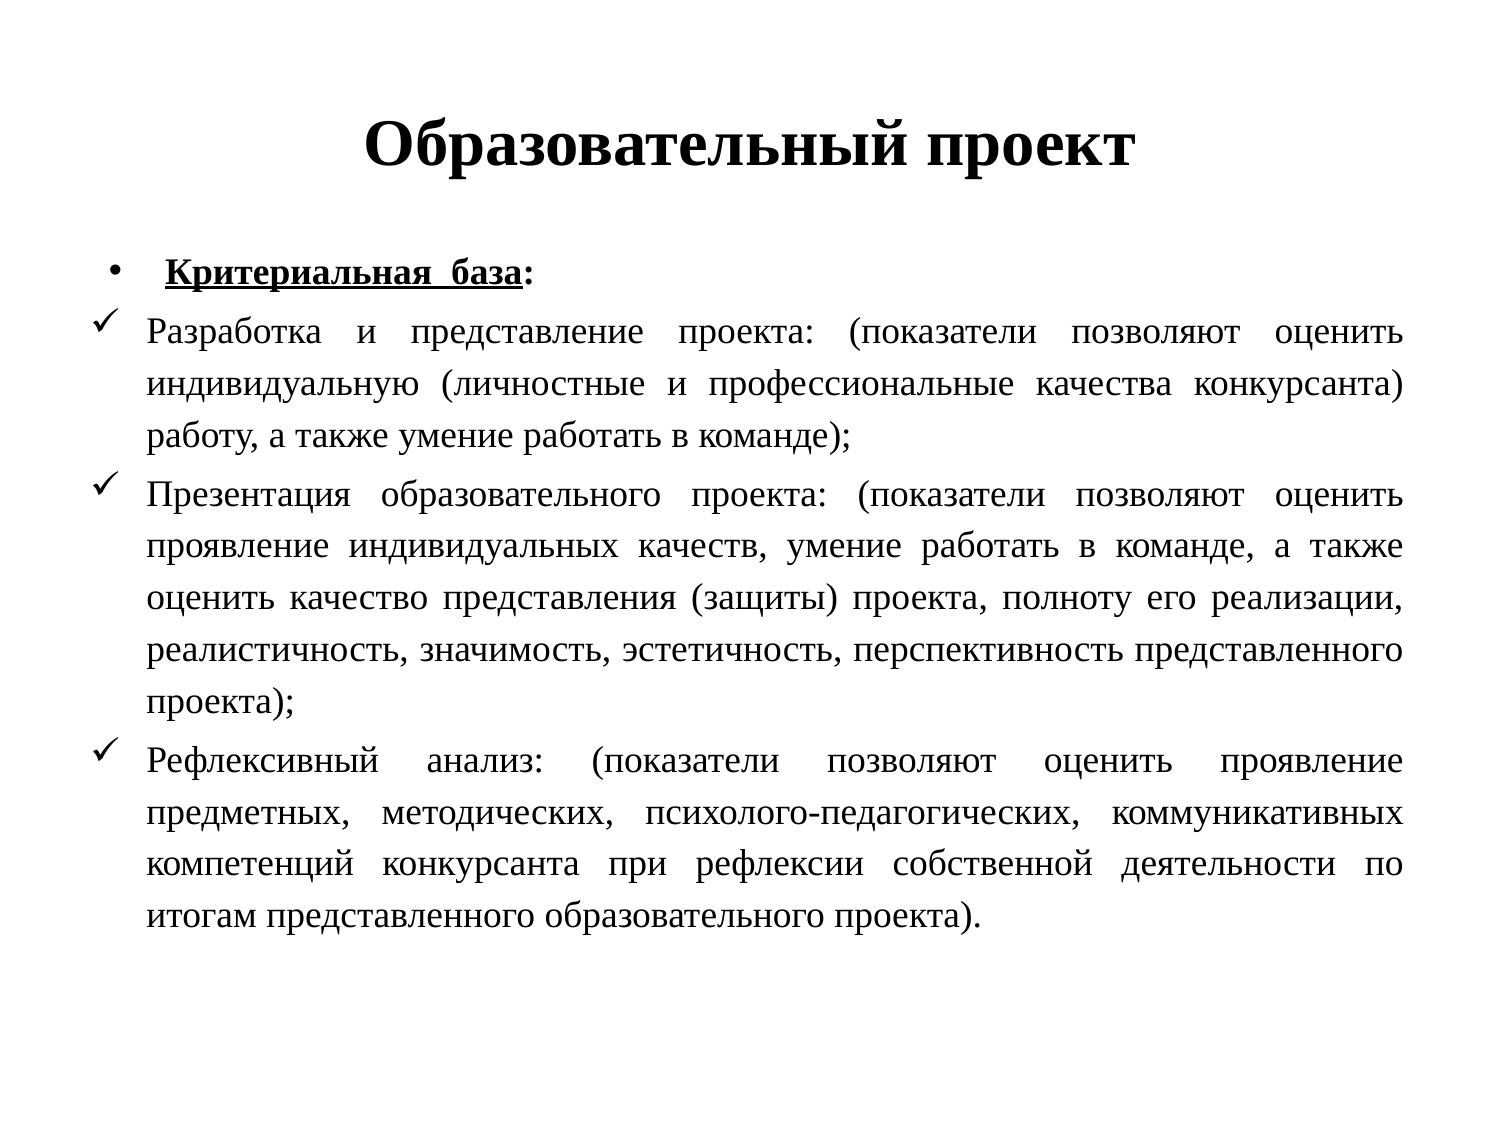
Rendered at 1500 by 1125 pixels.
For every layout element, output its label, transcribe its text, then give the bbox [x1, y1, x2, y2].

title Образовательный проект [75, 45, 1425, 232]
list Критериальная база: Разработка и представление проекта: (показатели позволяют оценить индивидуальную (личностные и профессиональные качества конкурсанта) работу, а также умение работать в команде); Презентация образовательного проекта: (показатели позволяют оценить проявление индивидуальных качеств, умение работать в команде, а также оценить качество представления (защиты) проекта, полноту его реализации, реалистичность, значимость, эстетичность, перспективность представленного проекта); Рефлексивный анализ: (показатели позволяют оценить проявление предметных, методических, психолого-педагогических, коммуникативных компетенций конкурсанта при рефлексии собственной деятельности по итогам представленного образовательного проекта). [75, 232, 1425, 1005]
